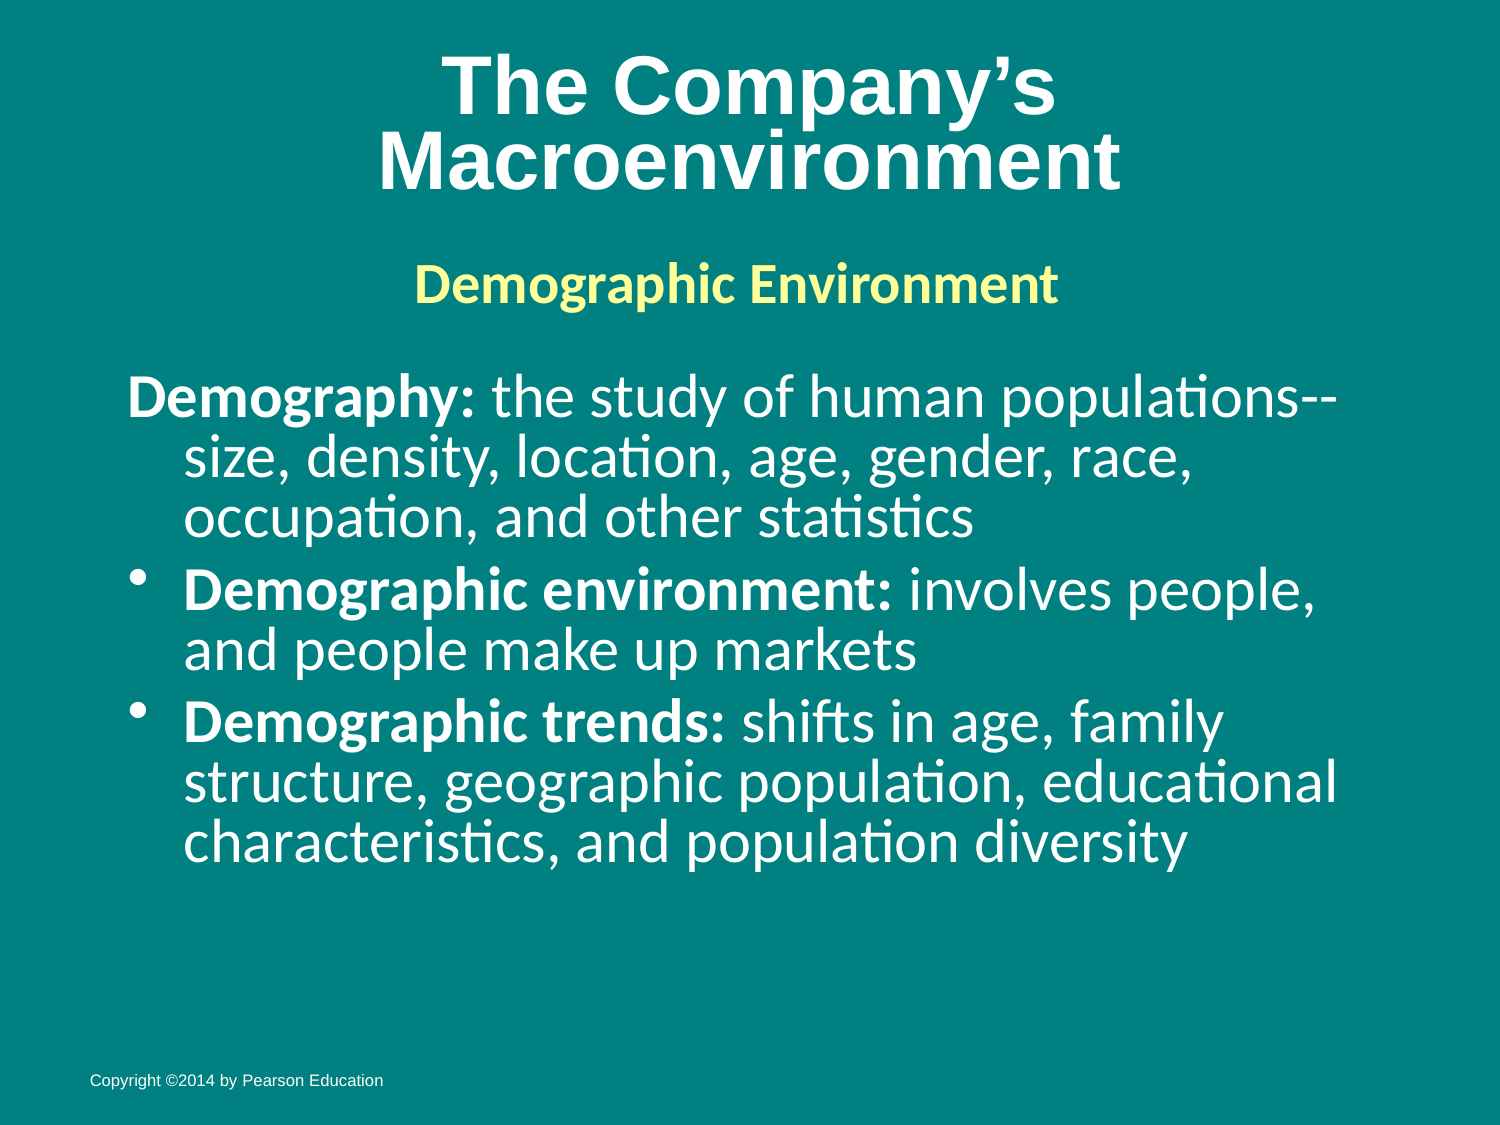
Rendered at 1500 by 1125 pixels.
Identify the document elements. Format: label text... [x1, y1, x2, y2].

text_box Copyright ©2014 by Pearson Education [74, 1062, 825, 1098]
list Demography: the study of human populations-- size, density, location, age, gender, race, occupation, and other statistics Demographic environment: involves people, and people make up markets Demographic trends: shifts in age, family structure, geographic population, educational characteristics, and population diversity [112, 362, 1388, 1038]
title The Company’s Macroenvironment [112, 37, 1388, 226]
list Demographic Environment [149, 237, 1326, 301]
